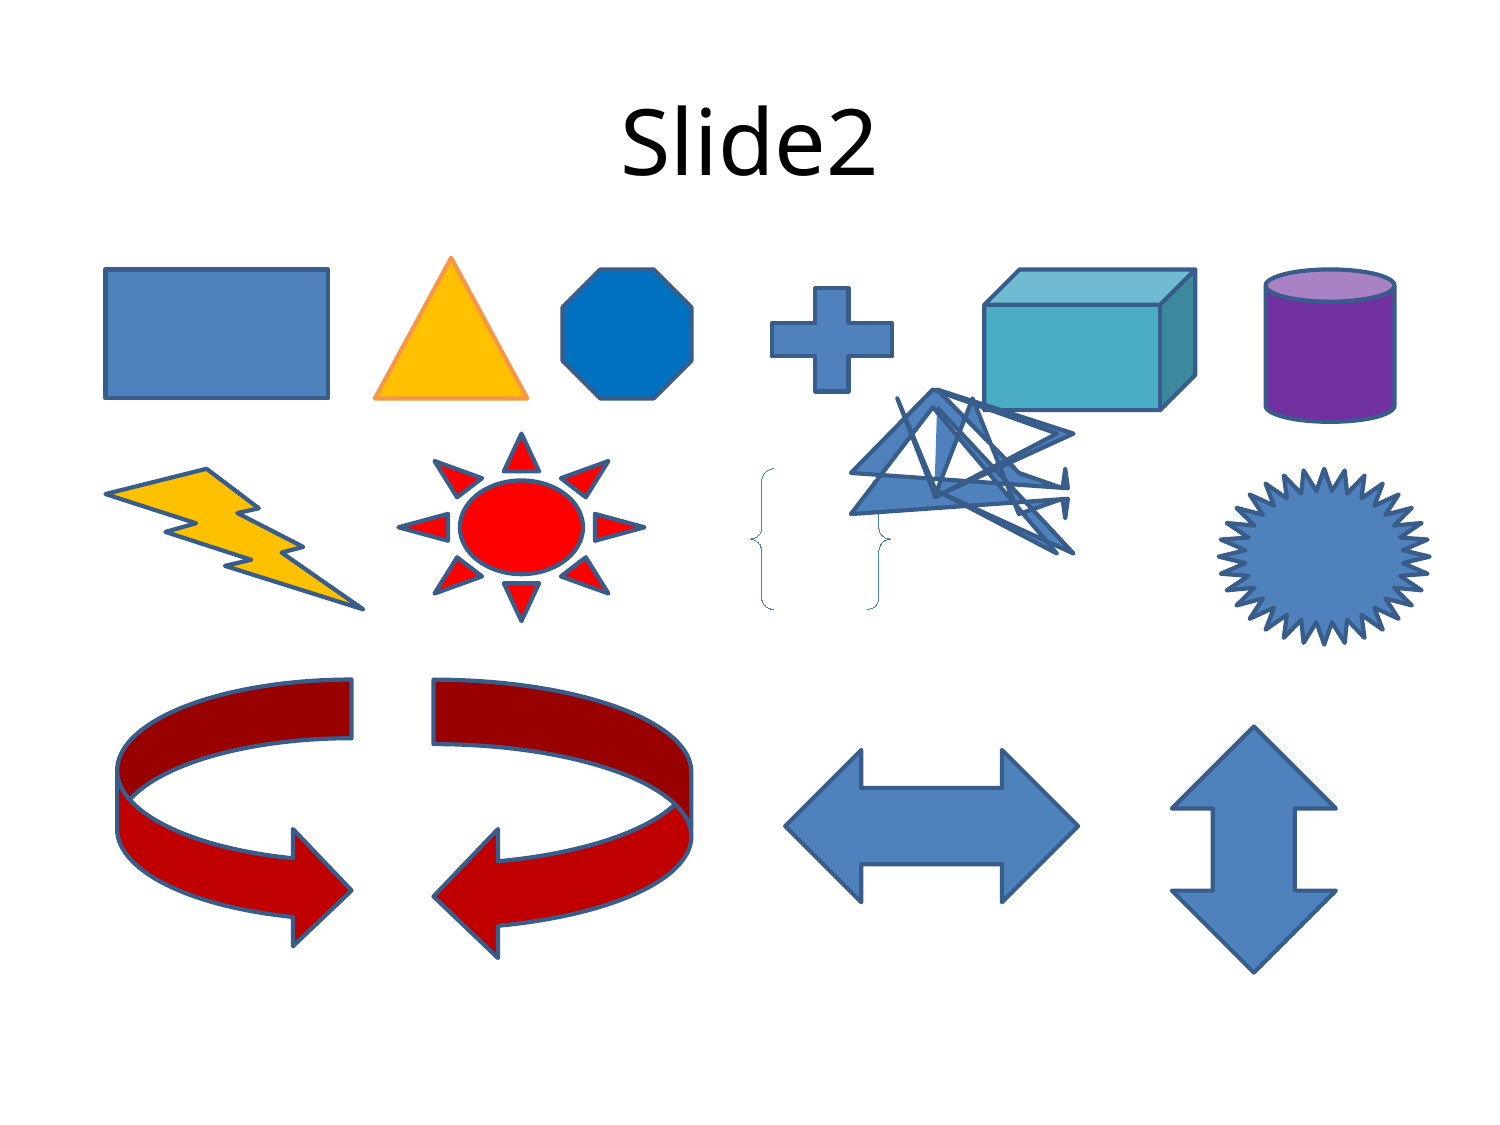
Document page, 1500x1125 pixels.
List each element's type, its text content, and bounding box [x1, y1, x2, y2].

text_box [594, 513, 645, 541]
text_box [984, 269, 1196, 411]
text_box [560, 460, 609, 498]
text_box [560, 557, 609, 594]
text_box [434, 557, 483, 594]
text_box [1171, 726, 1336, 973]
text_box [105, 468, 364, 610]
text_box [434, 460, 483, 498]
title Slide2 [75, 45, 1425, 233]
text_box [374, 257, 528, 399]
text_box [785, 749, 1079, 903]
text_box [1265, 269, 1395, 422]
text_box [1218, 468, 1430, 645]
text_box [771, 288, 893, 392]
text_box [750, 468, 891, 610]
text_box [433, 679, 692, 958]
text_box [562, 269, 692, 399]
text_box [398, 513, 449, 541]
text_box [459, 480, 583, 575]
text_box [503, 583, 540, 622]
text_box [117, 679, 352, 947]
text_box [503, 433, 540, 472]
text_box [105, 269, 328, 399]
text_box [850, 389, 1074, 554]
